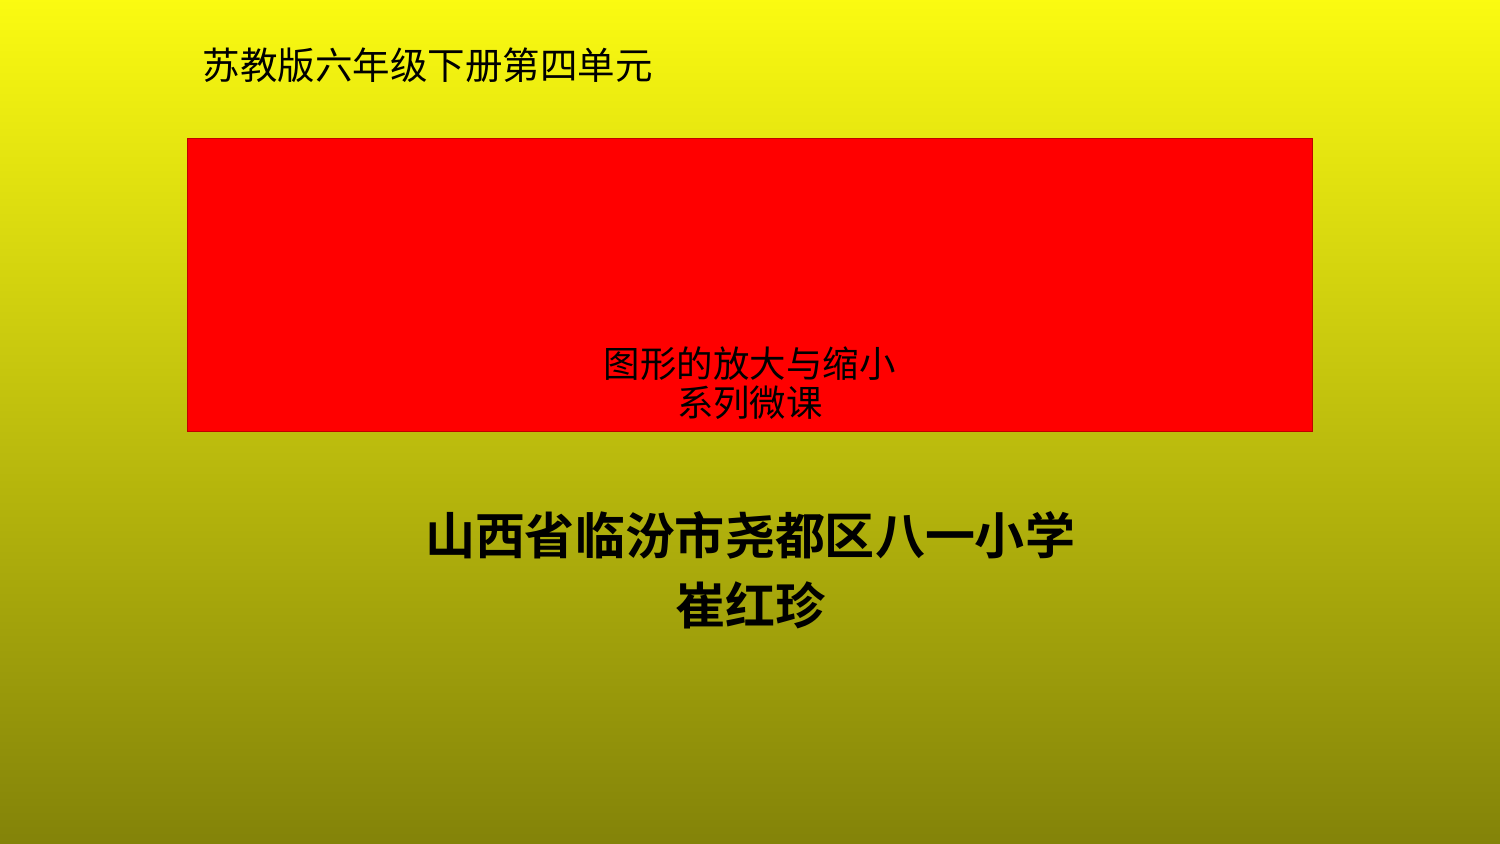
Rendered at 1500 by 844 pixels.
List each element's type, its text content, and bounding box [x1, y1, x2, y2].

subtitle 山西省临汾市尧都区八一小学 崔红珍 [187, 443, 1313, 647]
title 图形的放大与缩小 系列微课 [187, 138, 1313, 432]
text_box 苏教版六年级下册第四单元 [187, 34, 871, 95]
